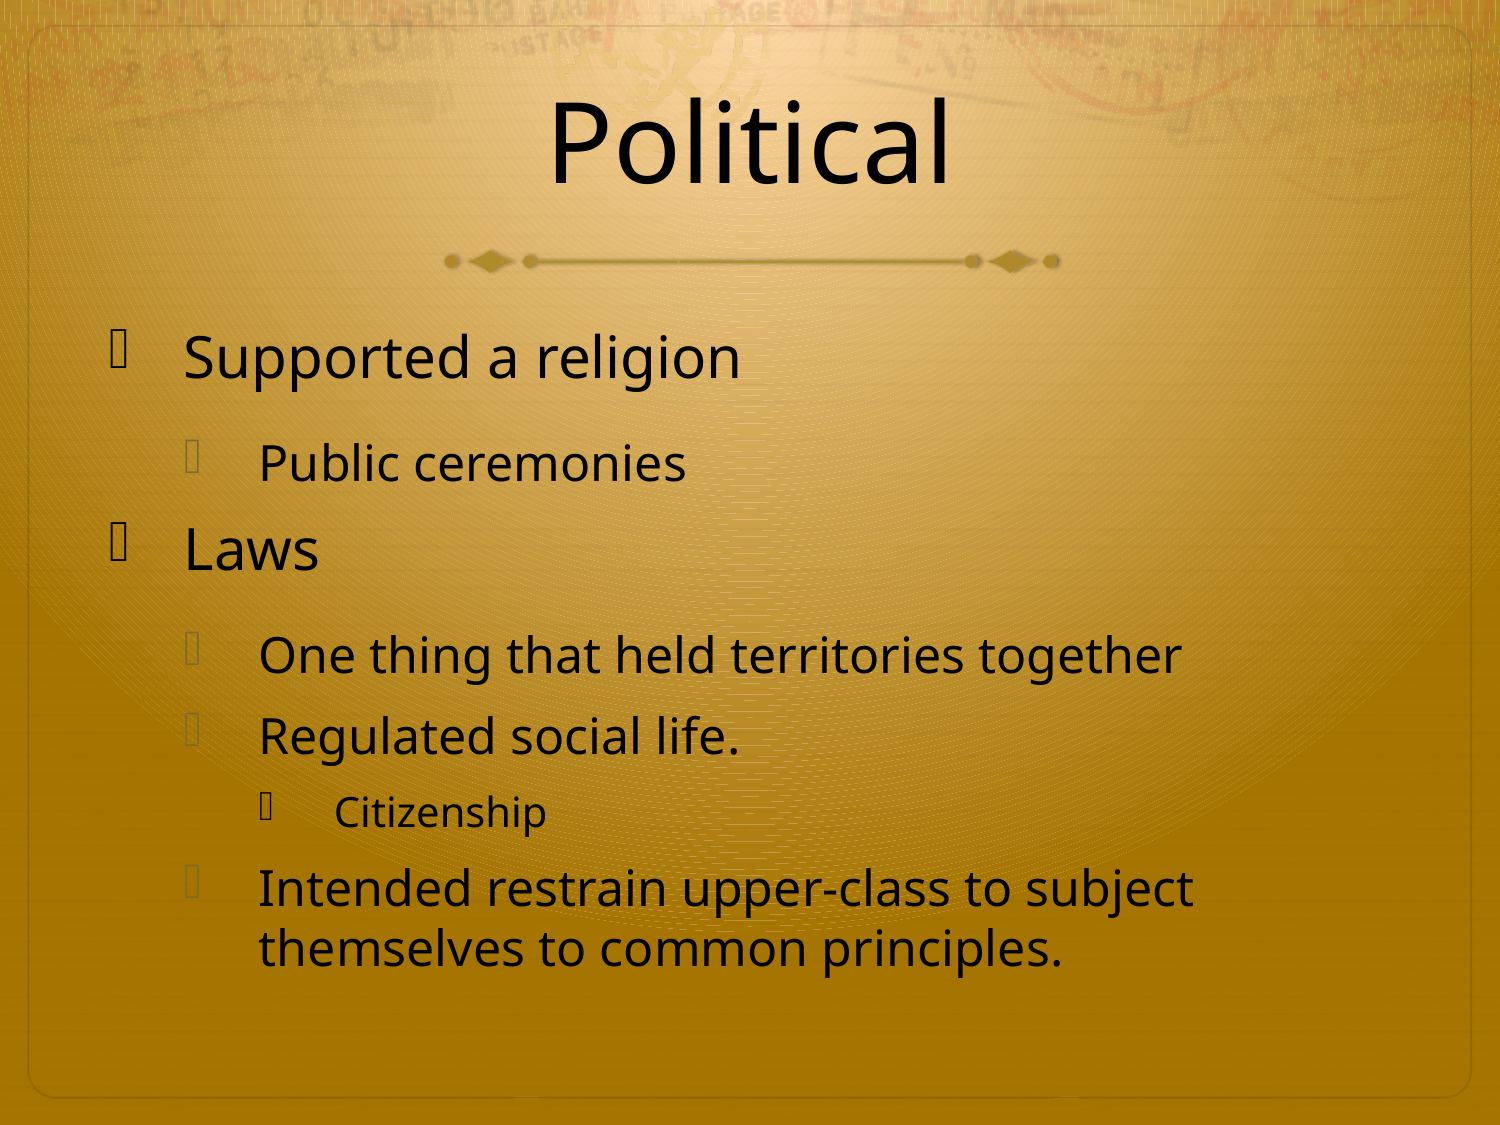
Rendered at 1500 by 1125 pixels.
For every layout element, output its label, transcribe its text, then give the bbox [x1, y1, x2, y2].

title Political [93, 45, 1407, 233]
picture [0, 0, 1500, 1125]
list Supported a religion Public ceremonies Laws One thing that held territories together Regulated social life. Citizenship Intended restrain upper-class to subject themselves to common principles. [93, 312, 1407, 1125]
